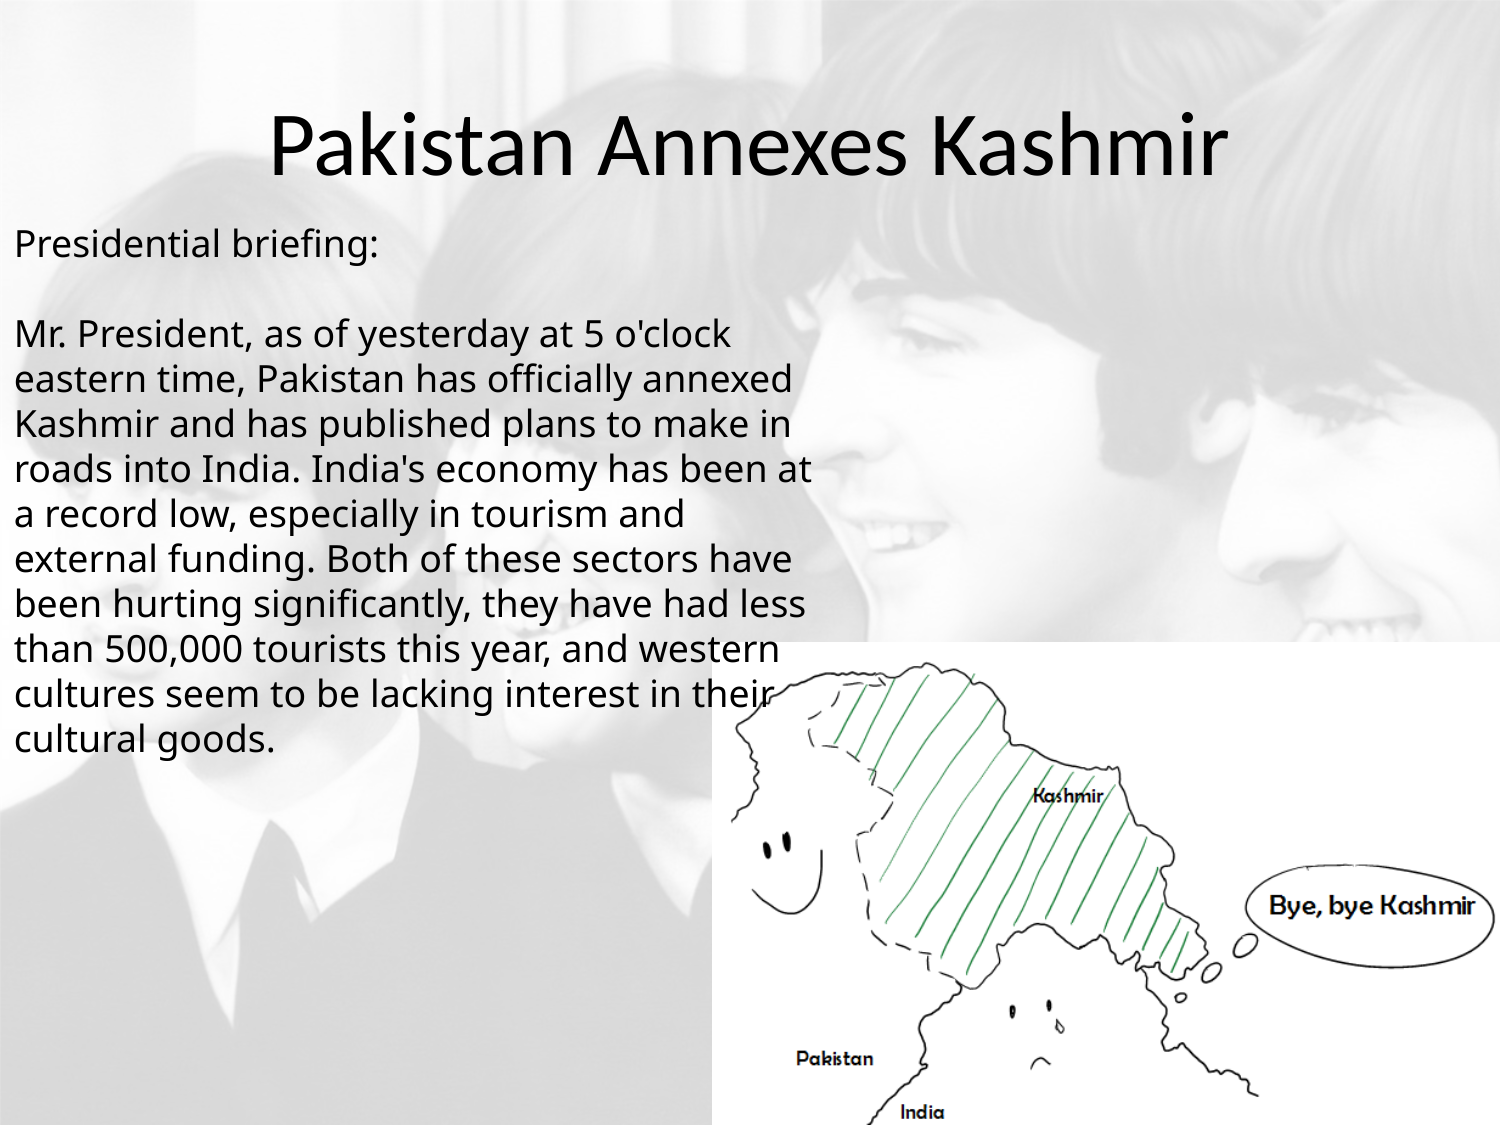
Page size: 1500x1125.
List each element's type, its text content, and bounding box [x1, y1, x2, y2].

picture [712, 642, 1500, 1125]
title Pakistan Annexes Kashmir [75, 45, 1425, 233]
text_box Presidential briefing: Mr. President, as of yesterday at 5 o'clock eastern time, Pakistan has officially annexed Kashmir and has published plans to make in roads into India. India's economy has been at a record low, especially in tourism and external funding. Both of these sectors have been hurting significantly, they have had less than 500,000 tourists this year, and western cultures seem to be lacking interest in their cultural goods. [0, 212, 849, 768]
